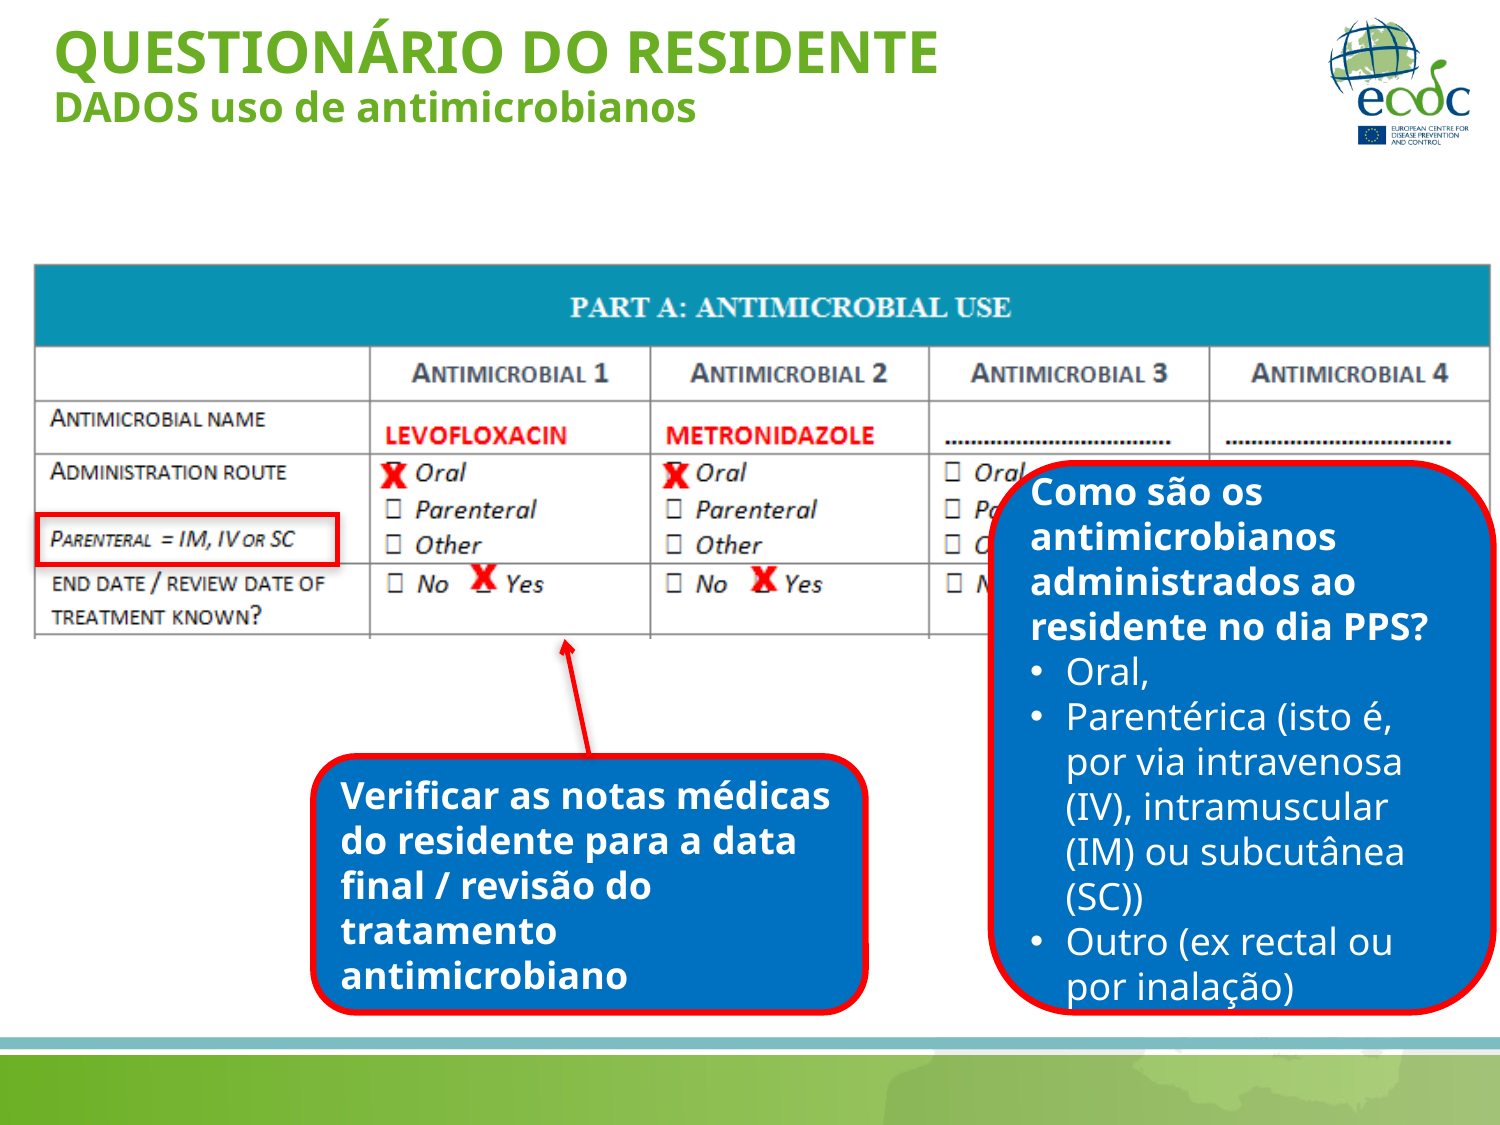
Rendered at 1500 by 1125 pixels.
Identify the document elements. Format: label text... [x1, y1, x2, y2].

title QUESTIONÁRIO DO RESIDENTE DADOS uso de antimicrobianos [53, 23, 1404, 159]
text_box Como são os antimicrobianos administrados ao residente no dia PPS? Oral, Parentérica (isto é, por via intravenosa (IV), intramuscular (IM) ou subcutânea (SC)) Outro (ex rectal ou por inalação) [988, 648, 1496, 1015]
picture [22, 245, 1500, 640]
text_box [313, 638, 866, 1013]
picture [0, 1037, 1500, 1125]
picture [1328, 17, 1473, 148]
